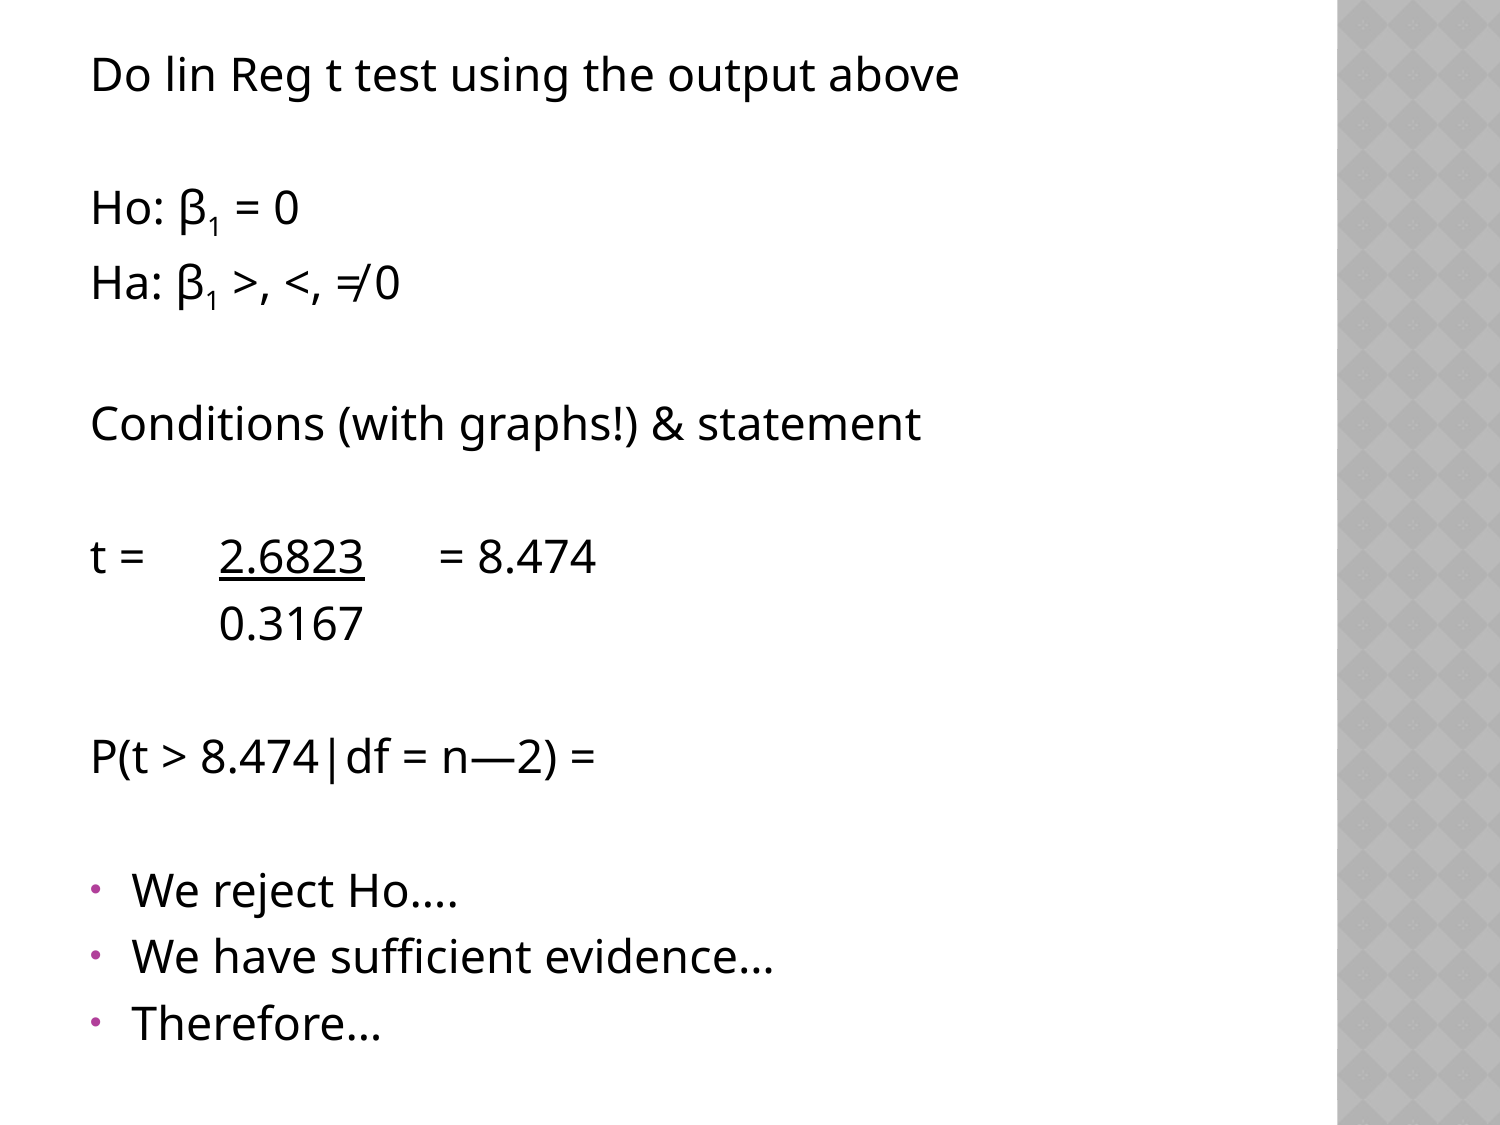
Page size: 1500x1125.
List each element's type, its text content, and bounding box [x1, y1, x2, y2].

list Do lin Reg t test using the output above Ho: β1 = 0 Ha: β1 >, <, ≠ 0 Conditions (with graphs!) & statement t = 2.6823 = 8.474 0.3167 P(t > 8.474|df = n—2) = We reject Ho…. We have sufficient evidence… Therefore… [75, 37, 1263, 1059]
